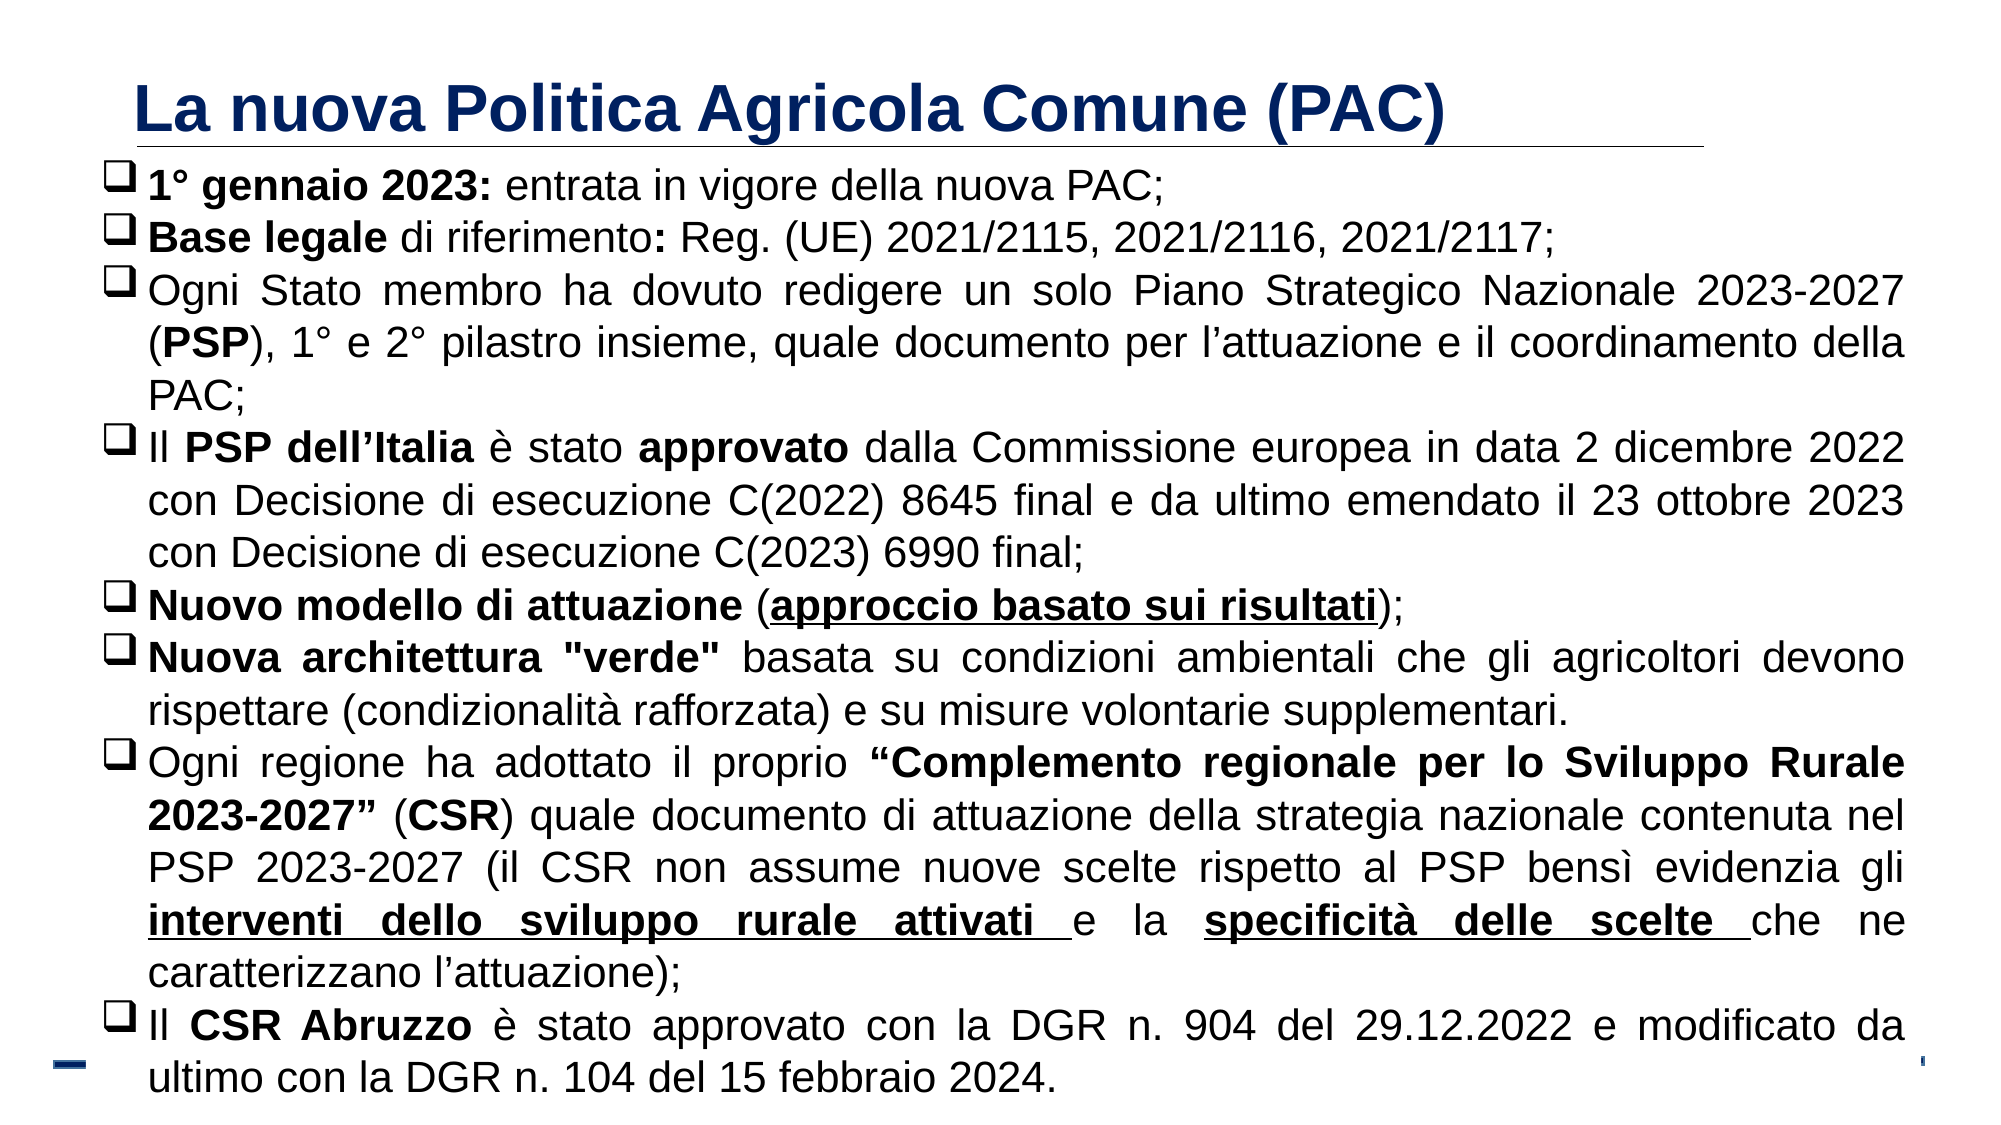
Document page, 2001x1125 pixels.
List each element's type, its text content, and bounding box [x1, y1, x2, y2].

text_box 1° gennaio 2023: entrata in vigore della nuova PAC; Base legale di riferimento: Reg. (UE) 2021/2115, 2021/2116, 2021/2117; Ogni Stato membro ha dovuto redigere un solo Piano Strategico Nazionale 2023-2027 (PSP), 1° e 2° pilastro insieme, quale documento per l’attuazione e il coordinamento della PAC; Il PSP dell’Italia è stato approvato dalla Commissione europea in data 2 dicembre 2022 con Decisione di esecuzione C(2022) 8645 final e da ultimo emendato il 23 ottobre 2023 con Decisione di esecuzione C(2023) 6990 final; Nuovo modello di attuazione (approccio basato sui risultati); Nuova architettura "verde" basata su condizioni ambientali che gli agricoltori devono rispettare (condizionalità rafforzata) e su misure volontarie supplementari. Ogni regione ha adottato il proprio “Complemento regionale per lo Sviluppo Rurale 2023-2027” (CSR) quale documento di attuazione della strategia nazionale contenuta nel PSP 2023-2027 (il CSR non assume nuove scelte rispetto al PSP bensì evidenzia gli interventi dello sviluppo rurale attivati e la specificità delle scelte che ne caratterizzano l’attuazione); Il CSR Abruzzo è stato approvato con la DGR n. 904 del 29.12.2022 e modificato da ultimo con la DGR n. 104 del 15 febbraio 2024. [85, 148, 1922, 1109]
text_box La nuova Politica Agricola Comune (PAC) [118, 51, 1889, 152]
